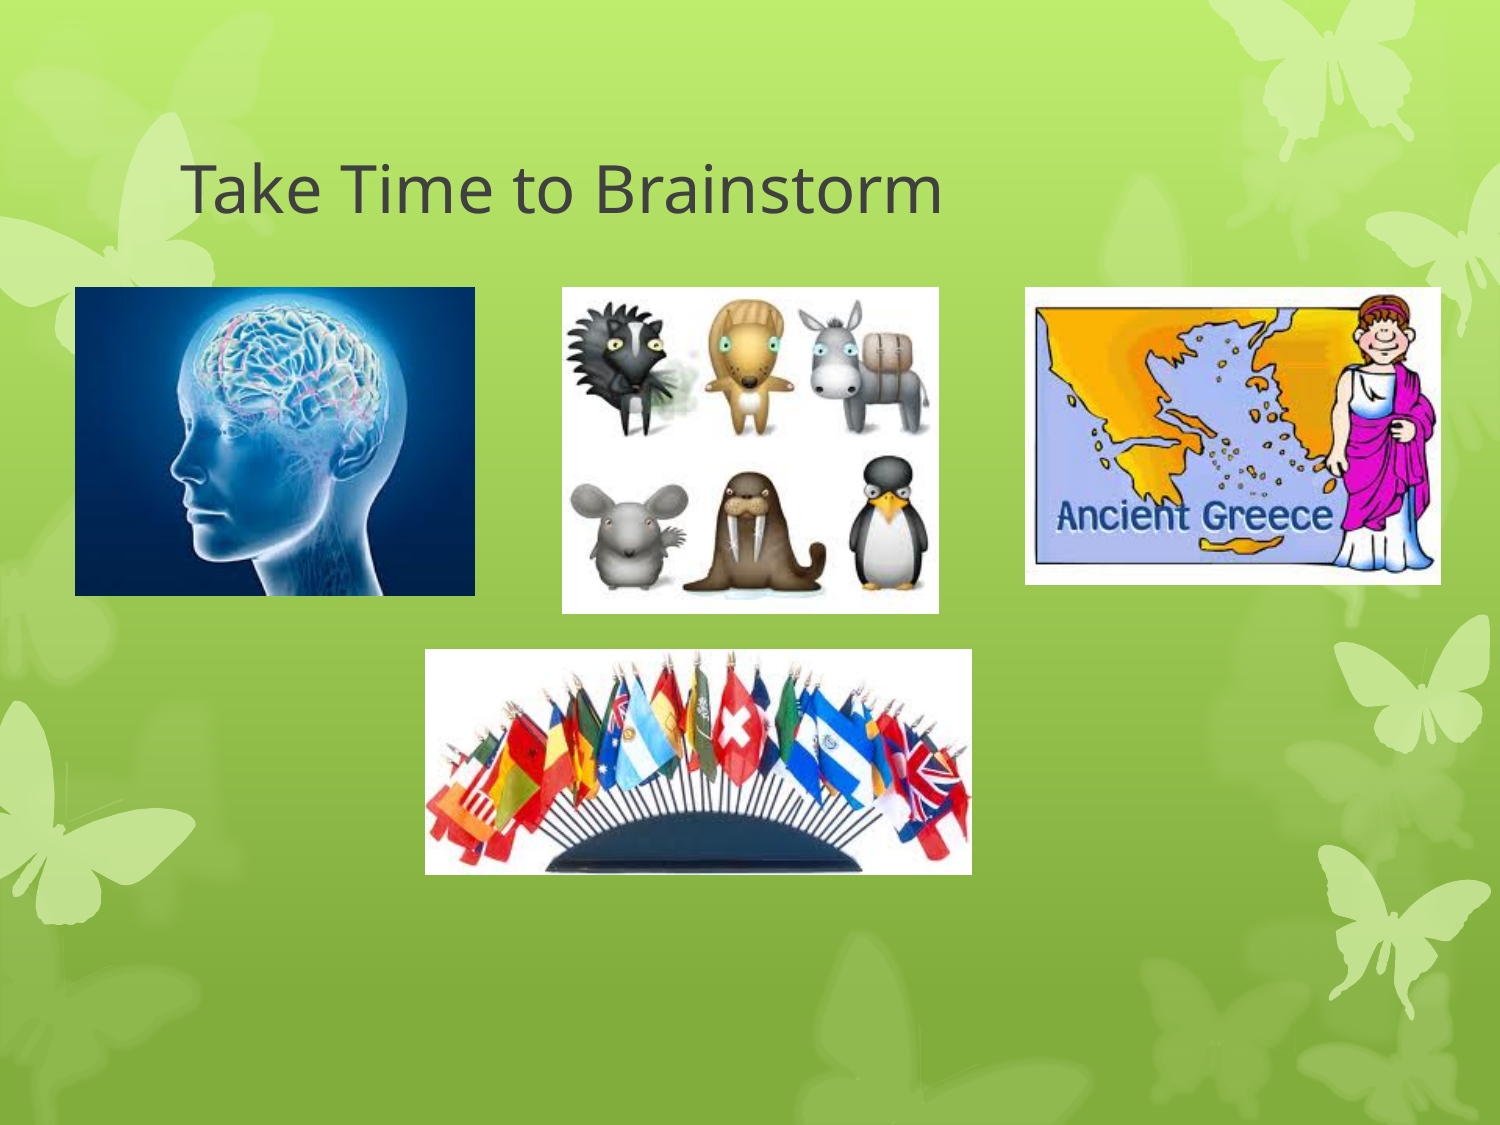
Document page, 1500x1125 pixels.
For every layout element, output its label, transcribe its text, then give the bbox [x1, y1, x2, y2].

picture [74, 286, 476, 596]
picture [1024, 286, 1442, 585]
title Take Time to Brainstorm [165, 110, 1335, 263]
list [561, 286, 940, 615]
picture [424, 649, 973, 876]
